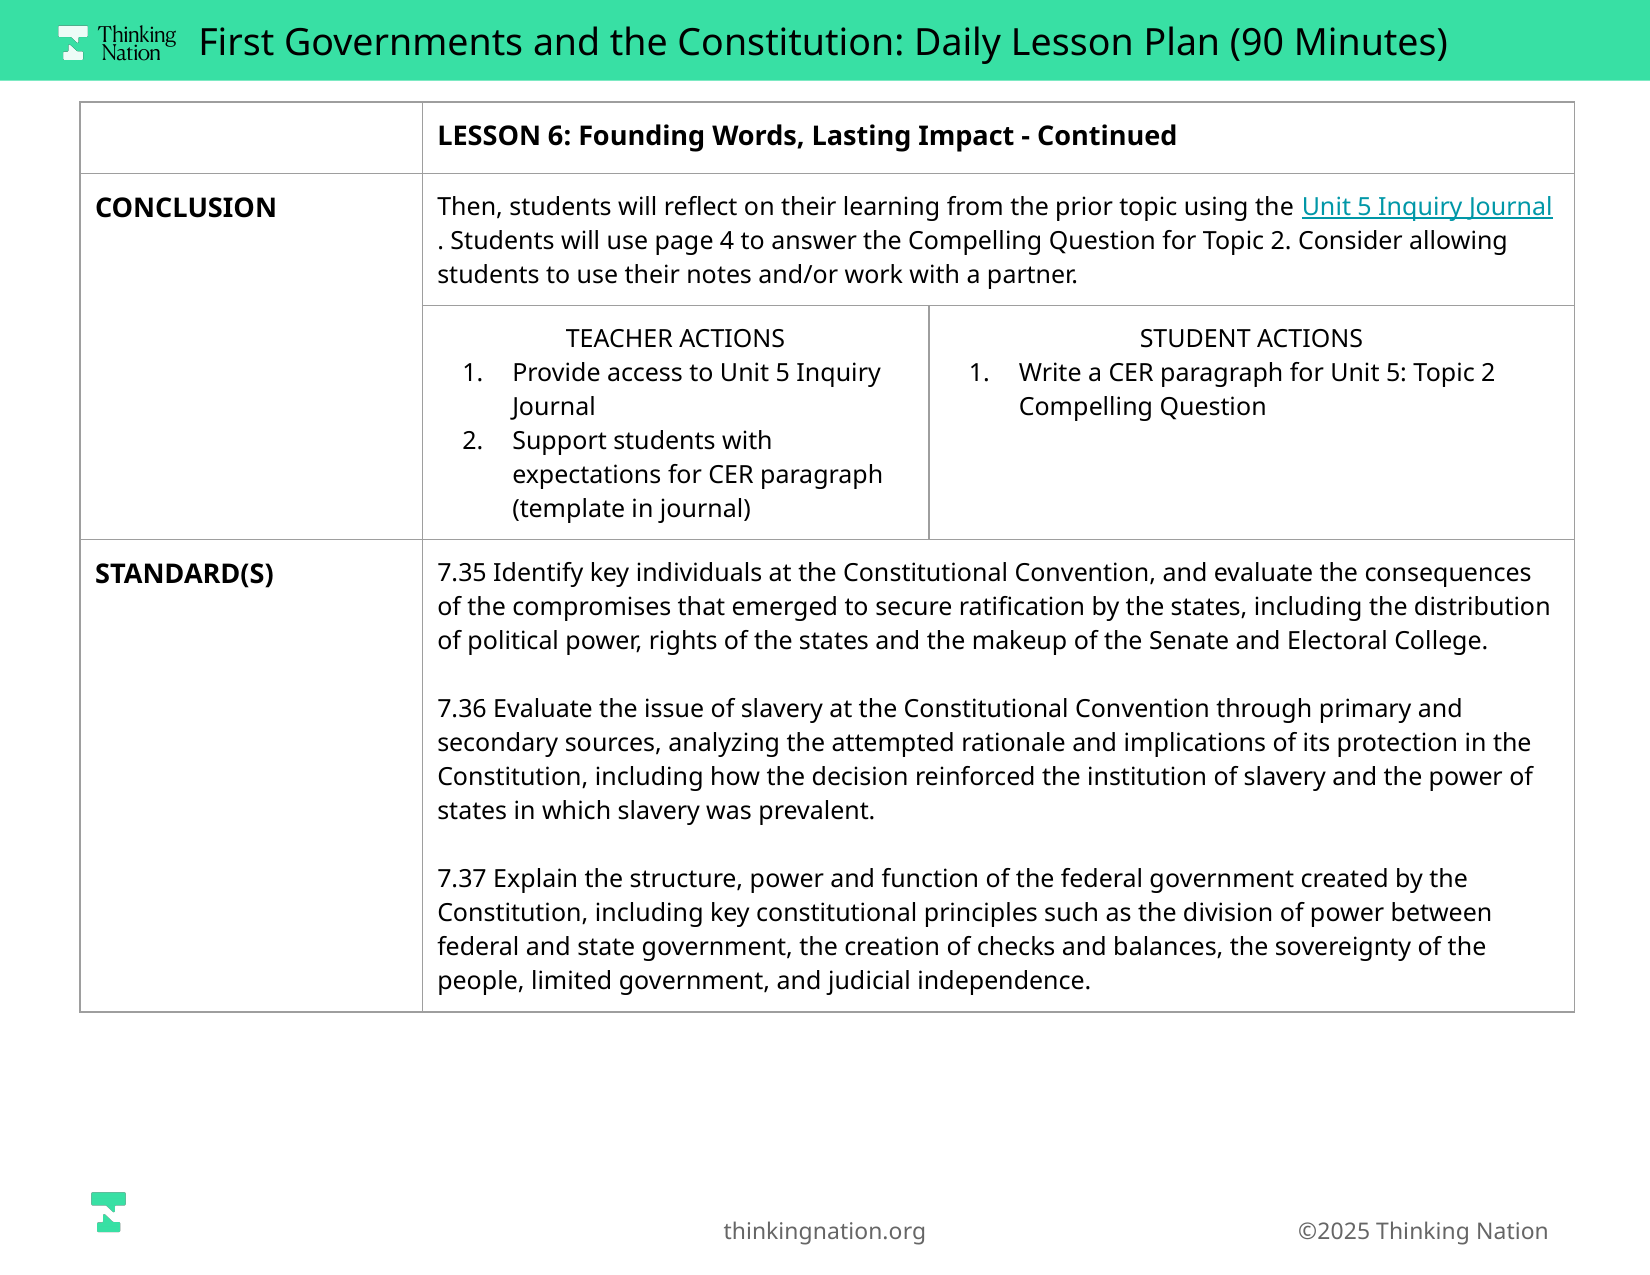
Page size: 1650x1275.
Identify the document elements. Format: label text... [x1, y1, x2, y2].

table_cell Then, students will reflect on their learning from the prior topic using the Unit 5 Inquiry Journal. Students will use page 4 to answer the Compelling Question for Topic 2. Consider allowing students to use their notes and/or work with a partner. [423, 174, 1574, 305]
text_box First Governments and the Constitution: Daily Lesson Plan (90 Minutes) [0, 0, 1650, 81]
picture [45, 14, 180, 71]
table_cell 7.35 Identify key individuals at the Constitutional Convention, and evaluate the consequences of the compromises that emerged to secure ratification by the states, including the distribution of political power, rights of the states and the makeup of the Senate and Electoral College. 7.36 Evaluate the issue of slavery at the Constitutional Convention through primary and secondary sources, analyzing the attempted rationale and implications of its protection in the Constitution, including how the decision reinforced the institution of slavery and the power of states in which slavery was prevalent. 7.37 Explain the structure, power and function of the federal government created by the Constitution, including key constitutional principles such as the division of power between federal and state government, the creation of checks and balances, the sovereignty of the people, limited government, and judicial independence. [423, 540, 1574, 1011]
table_header LESSON 6: Founding Words, Lasting Impact - Continued [423, 103, 1574, 173]
table_cell CONCLUSION [81, 174, 422, 539]
text_box ©2025 Thinking Nation [1174, 1200, 1566, 1240]
table_header [81, 103, 422, 173]
table_cell STANDARD(S) [81, 540, 422, 1011]
picture [80, 1184, 136, 1240]
table_cell TEACHER ACTIONS Provide access to Unit 5 Inquiry Journal Support students with expectations for CER paragraph (template in journal) [423, 306, 928, 539]
table_cell STUDENT ACTIONS Write a CER paragraph for Unit 5: Topic 2 Compelling Question [930, 306, 1574, 539]
text_box thinkingnation.org [629, 1200, 1021, 1240]
